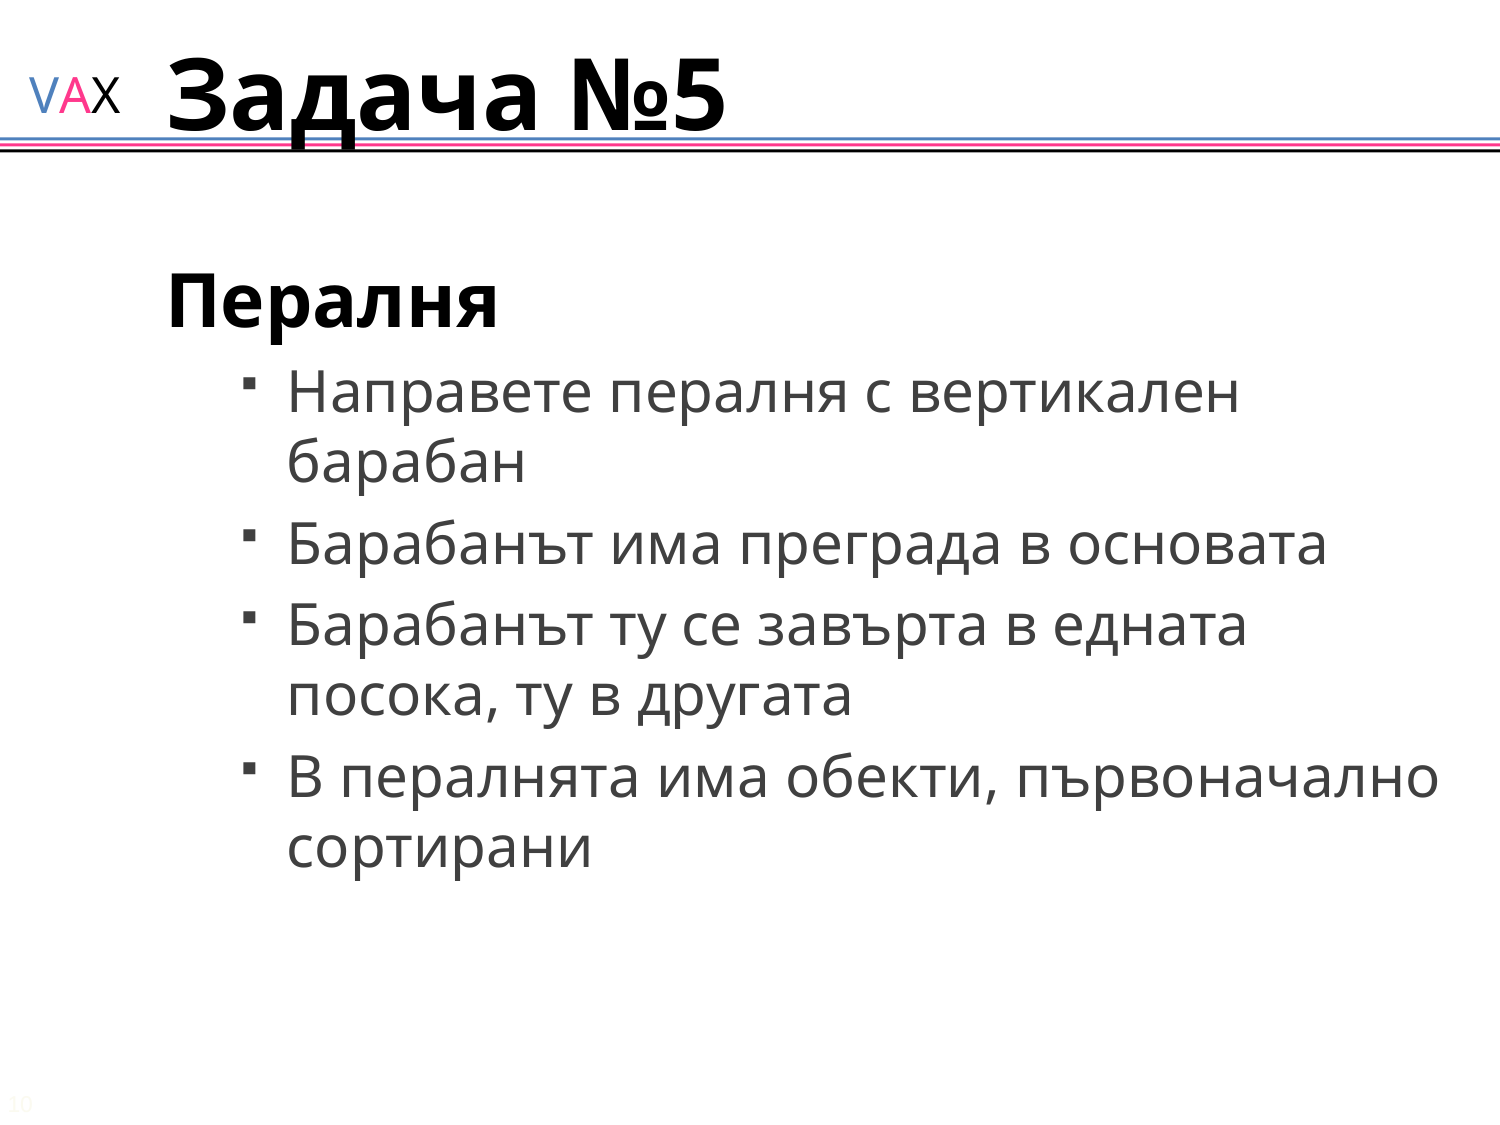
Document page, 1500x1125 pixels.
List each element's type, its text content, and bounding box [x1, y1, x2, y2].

title Задача №5 [0, 37, 1500, 144]
list Пералня Направете пералня с вертикален барабан Барабанът има преграда в основата Барабанът ту се завърта в едната посока, ту в другата В пералнята има обекти, първоначално сортирани [150, 200, 1488, 1113]
